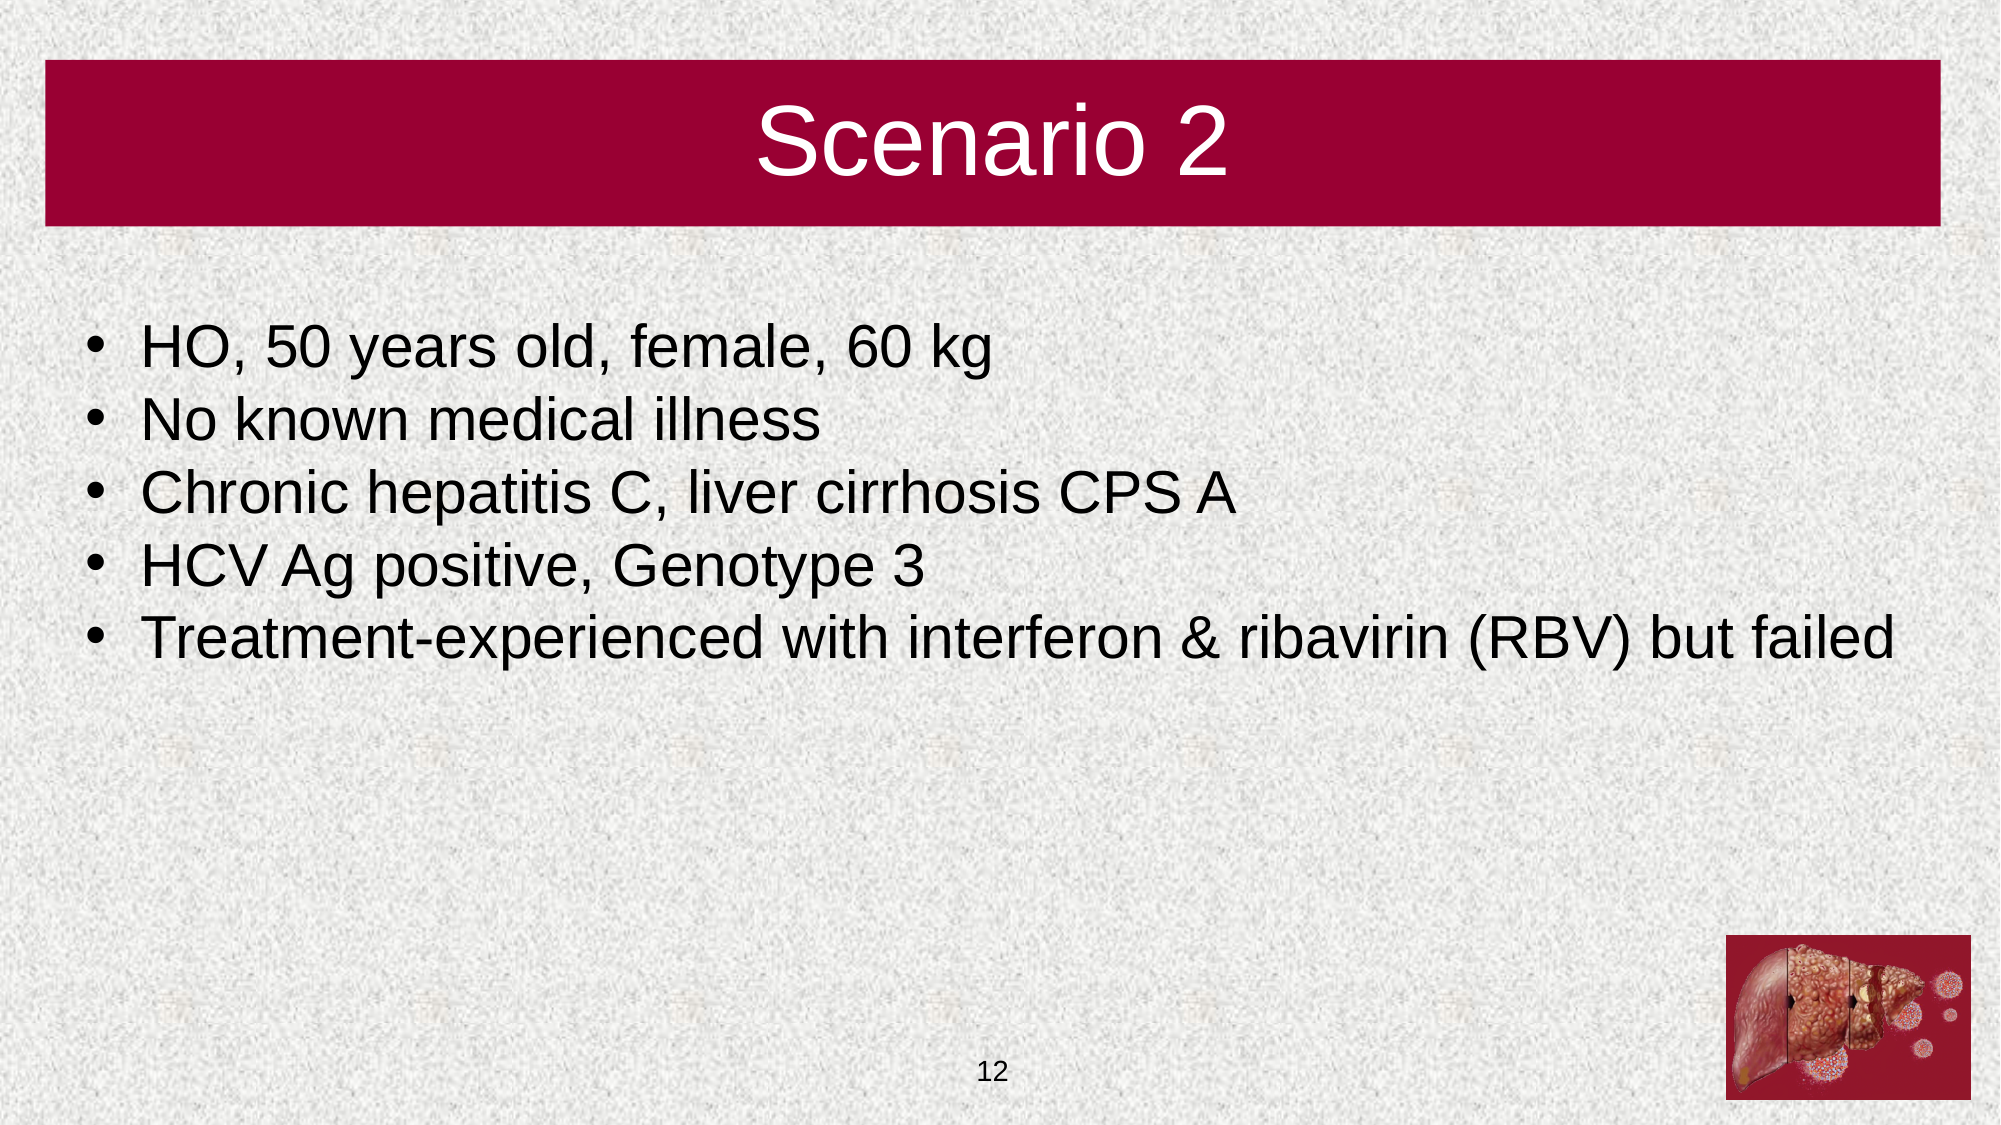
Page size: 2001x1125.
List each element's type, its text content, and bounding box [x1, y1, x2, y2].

title Scenario 2 [45, 59, 1941, 227]
picture [0, 0, 2001, 1125]
list HO, 50 years old, female, 60 kg No known medical illness Chronic hepatitis C, liver cirrhosis CPS A HCV Ag positive, Genotype 3 Treatment-experienced with interferon & ribavirin (RBV) but failed [70, 299, 1915, 753]
slide_number 12 [767, 1039, 1218, 1100]
